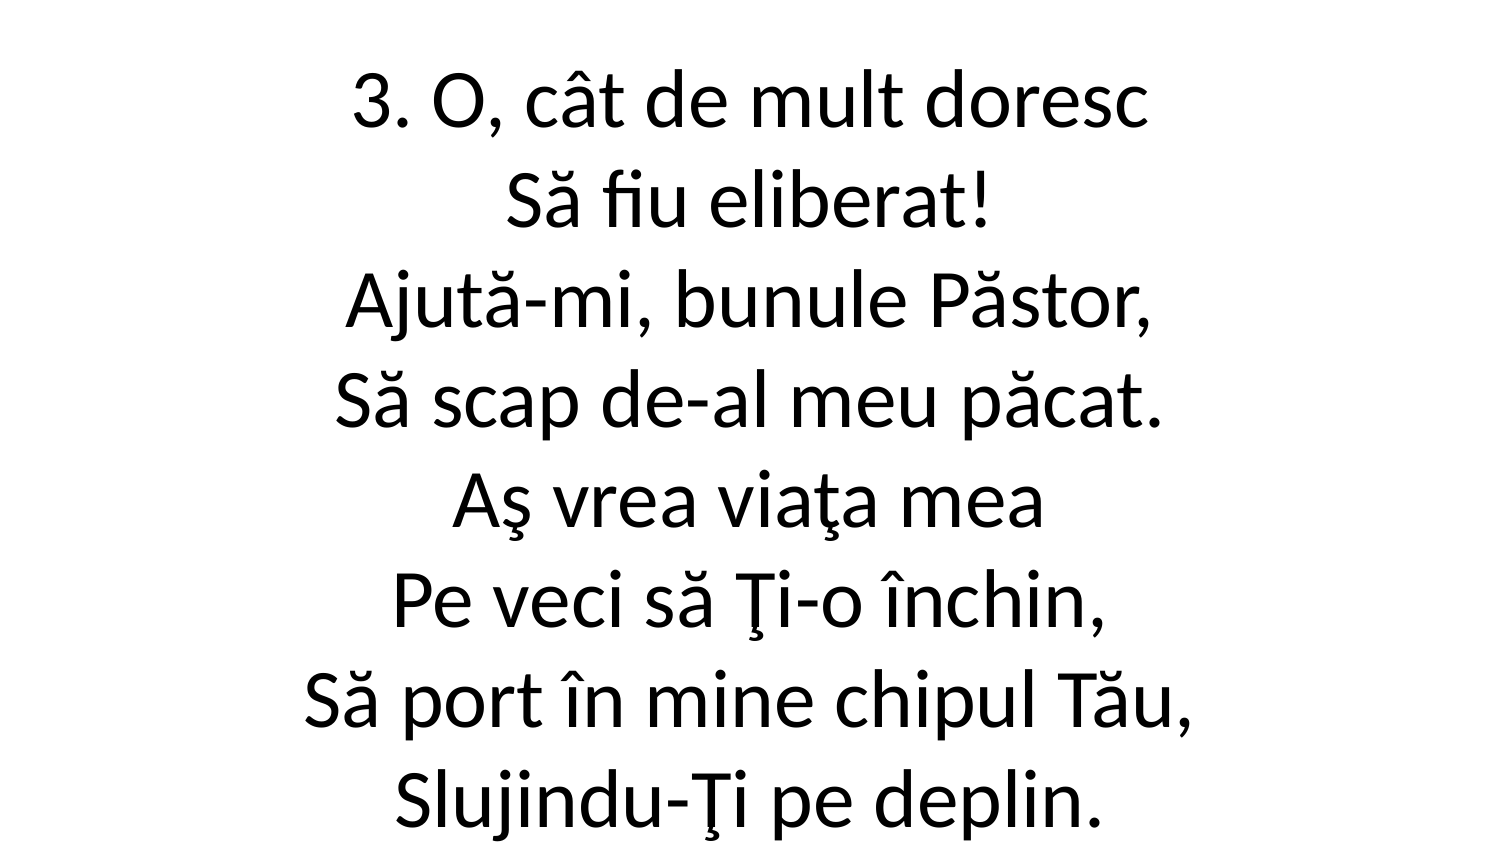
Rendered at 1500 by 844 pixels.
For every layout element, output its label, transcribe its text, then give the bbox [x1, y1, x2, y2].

text_box 3. O, cât de mult doresc Să fiu eliberat! Ajută­-mi, bunule Păstor, Să scap de­-al meu păcat. Aş vrea viaţa mea Pe veci să Ţi­-o închin, Să port în mine chipul Tău, Slujindu­-Ţi pe deplin. [288, 0, 1212, 844]
